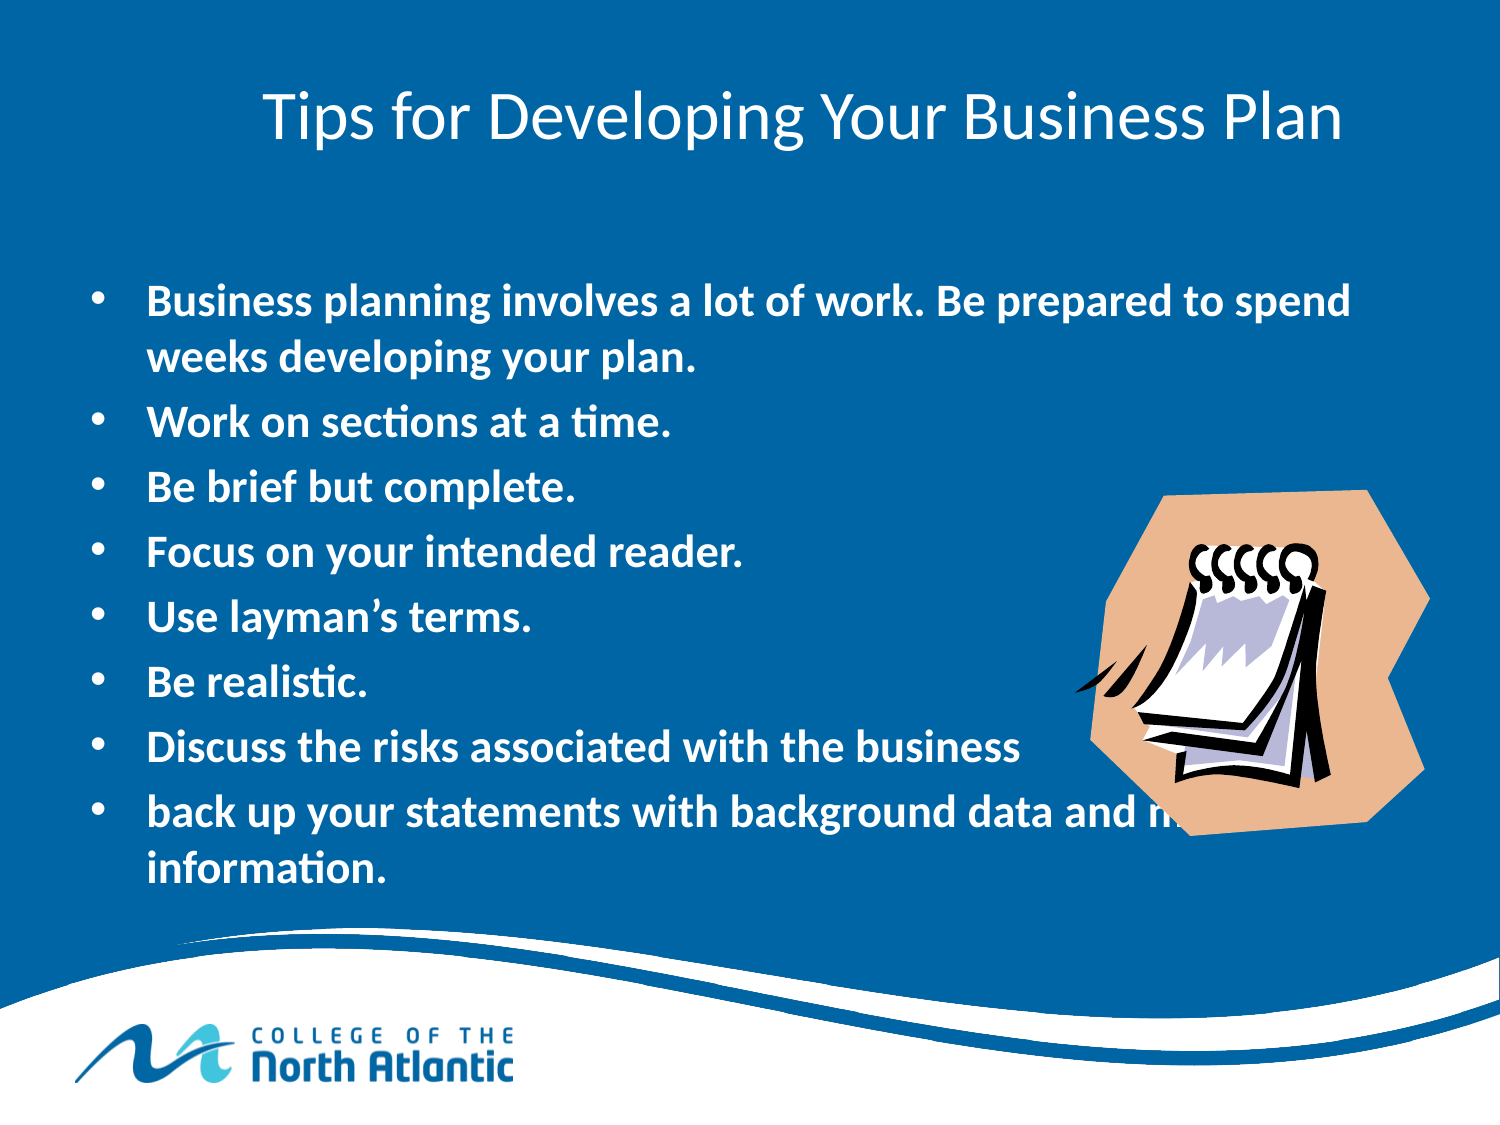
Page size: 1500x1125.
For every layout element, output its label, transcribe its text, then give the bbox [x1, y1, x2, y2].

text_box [1074, 487, 1434, 840]
picture [0, 928, 1500, 1125]
title Tips for Developing Your Business Plan [107, 62, 1500, 162]
list Business planning involves a lot of work. Be prepared to spend weeks developing your plan. Work on sections at a time. Be brief but complete. Focus on your intended reader. Use layman’s terms. Be realistic. Discuss the risks associated with the business back up your statements with background data and market information. [75, 262, 1425, 900]
